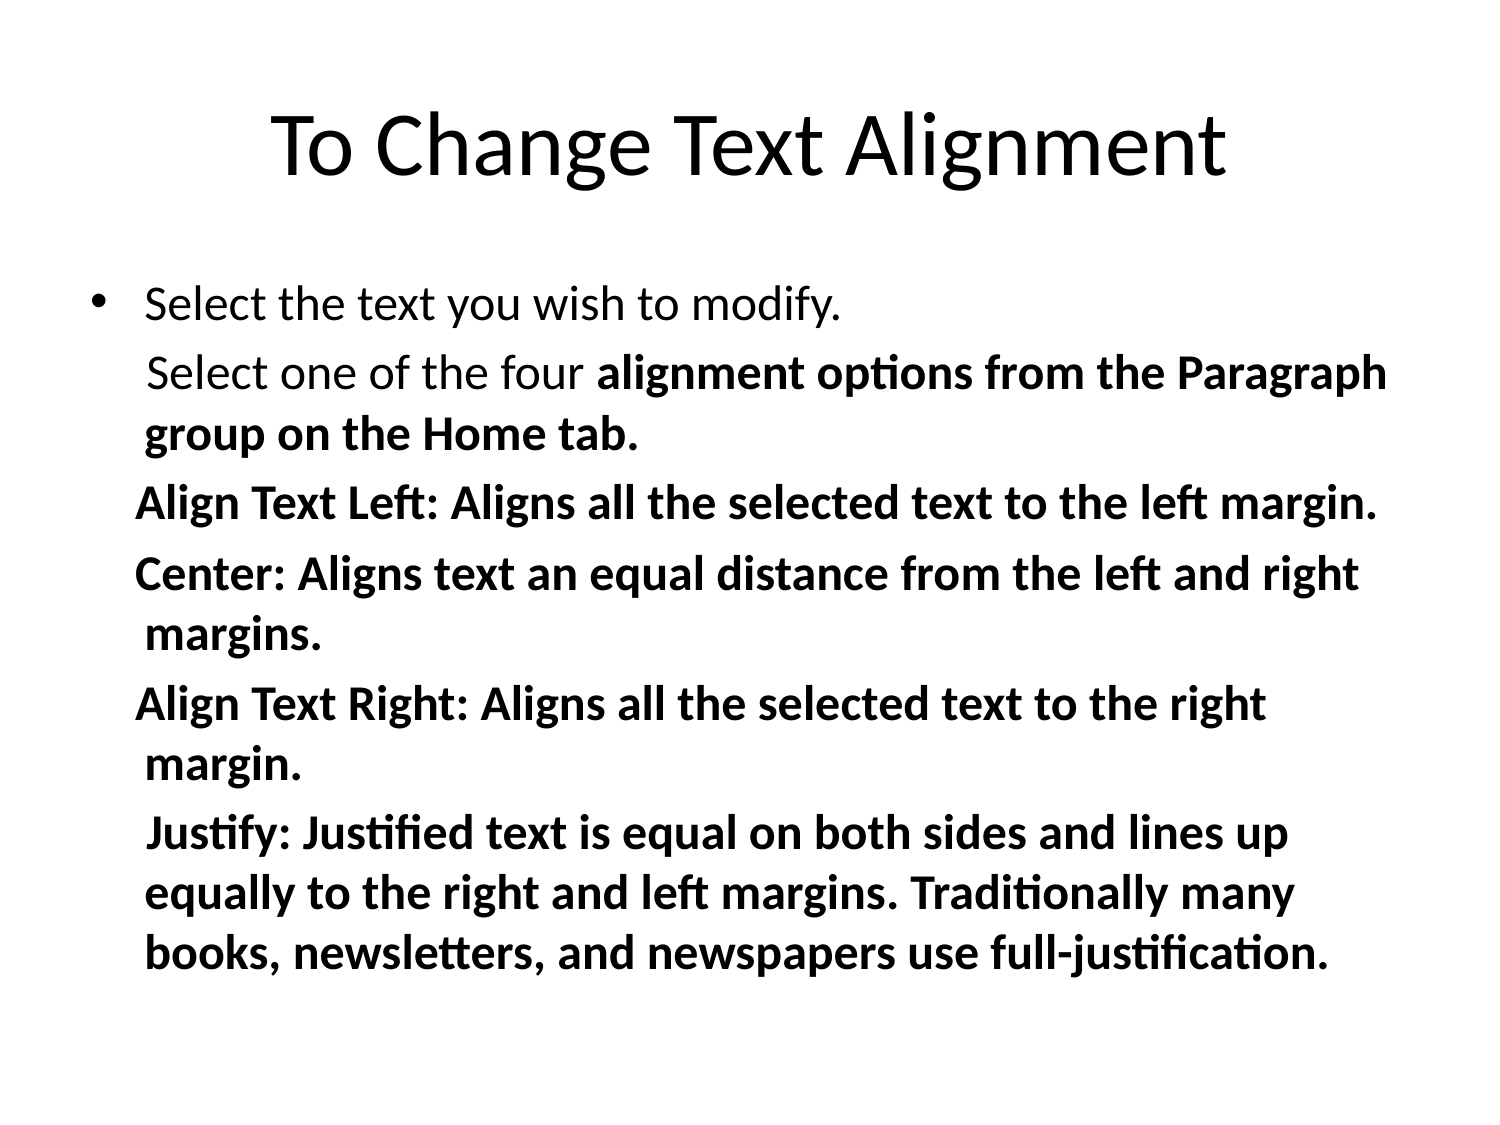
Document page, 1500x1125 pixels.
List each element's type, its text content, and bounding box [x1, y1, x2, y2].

title To Change Text Alignment [75, 45, 1425, 233]
list Select the text you wish to modify. Select one of the four alignment options from the Paragraph group on the Home tab. Align Text Left: Aligns all the selected text to the left margin. Center: Aligns text an equal distance from the left and right margins. Align Text Right: Aligns all the selected text to the right margin. Justify: Justified text is equal on both sides and lines up equally to the right and left margins. Traditionally many books, newsletters, and newspapers use full-justification. [75, 262, 1425, 1005]
